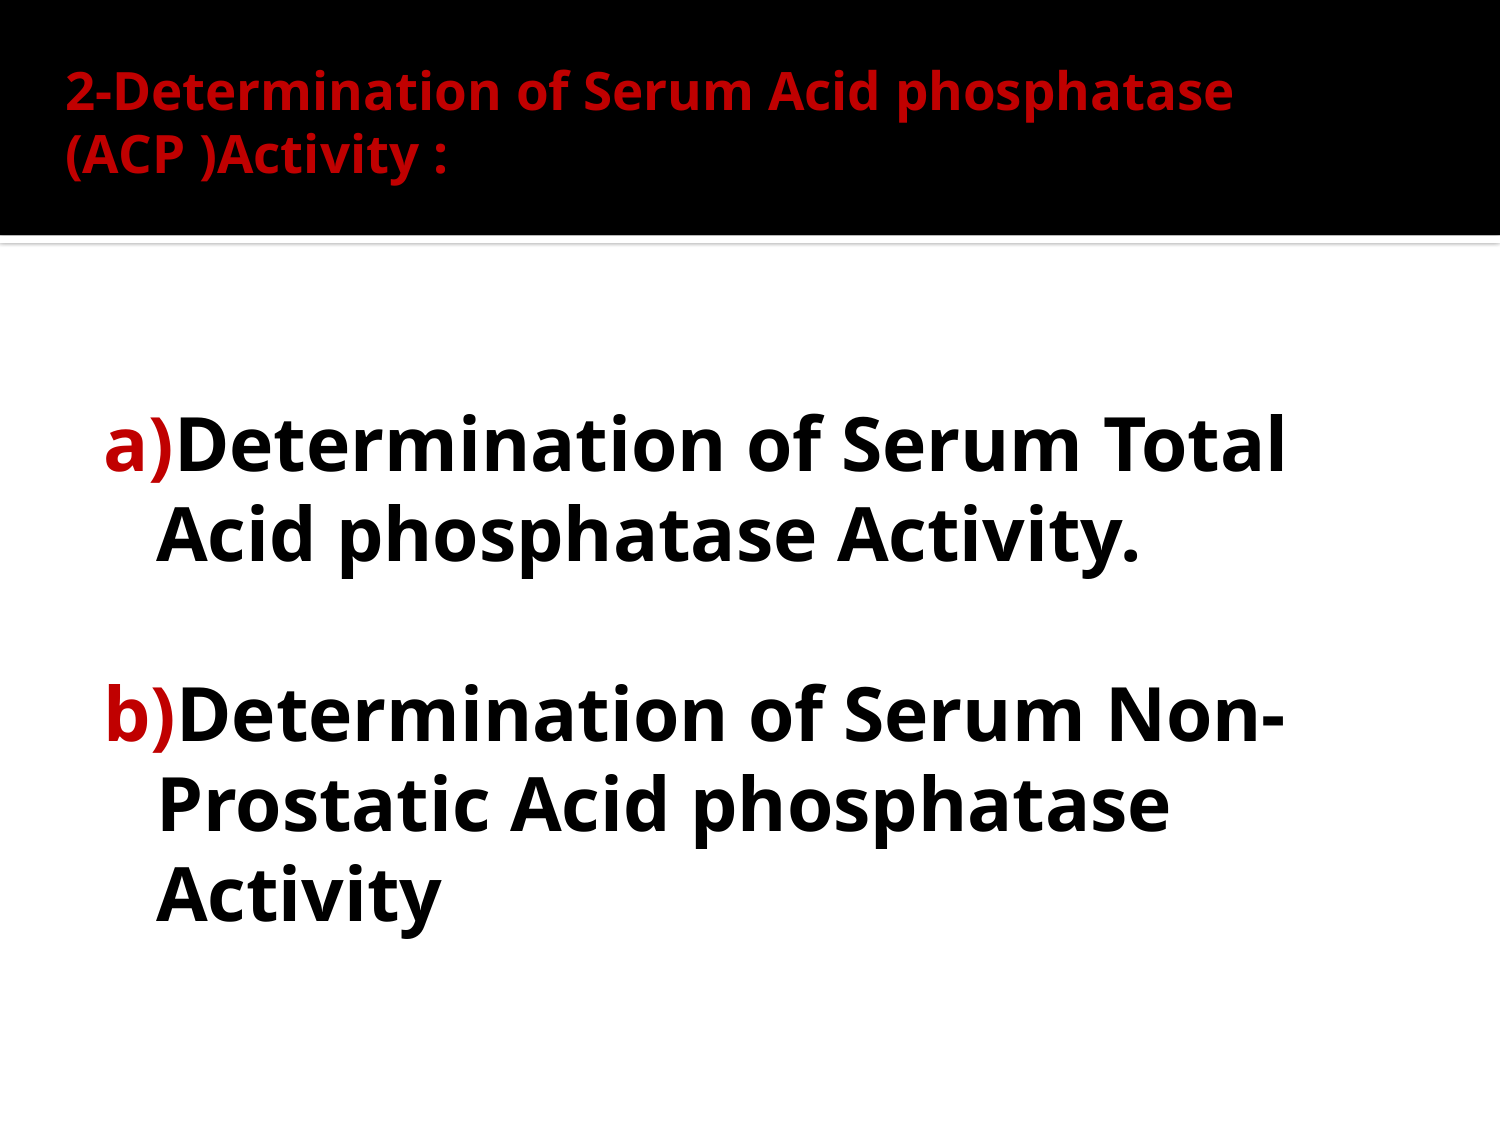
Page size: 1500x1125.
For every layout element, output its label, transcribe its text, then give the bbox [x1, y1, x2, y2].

title 2-Determination of Serum Acid phosphatase (ACP )Activity : [50, 50, 1400, 256]
list a)Determination of Serum Total Acid phosphatase Activity. b)Determination of Serum Non-Prostatic Acid phosphatase Activity [75, 291, 1425, 1050]
